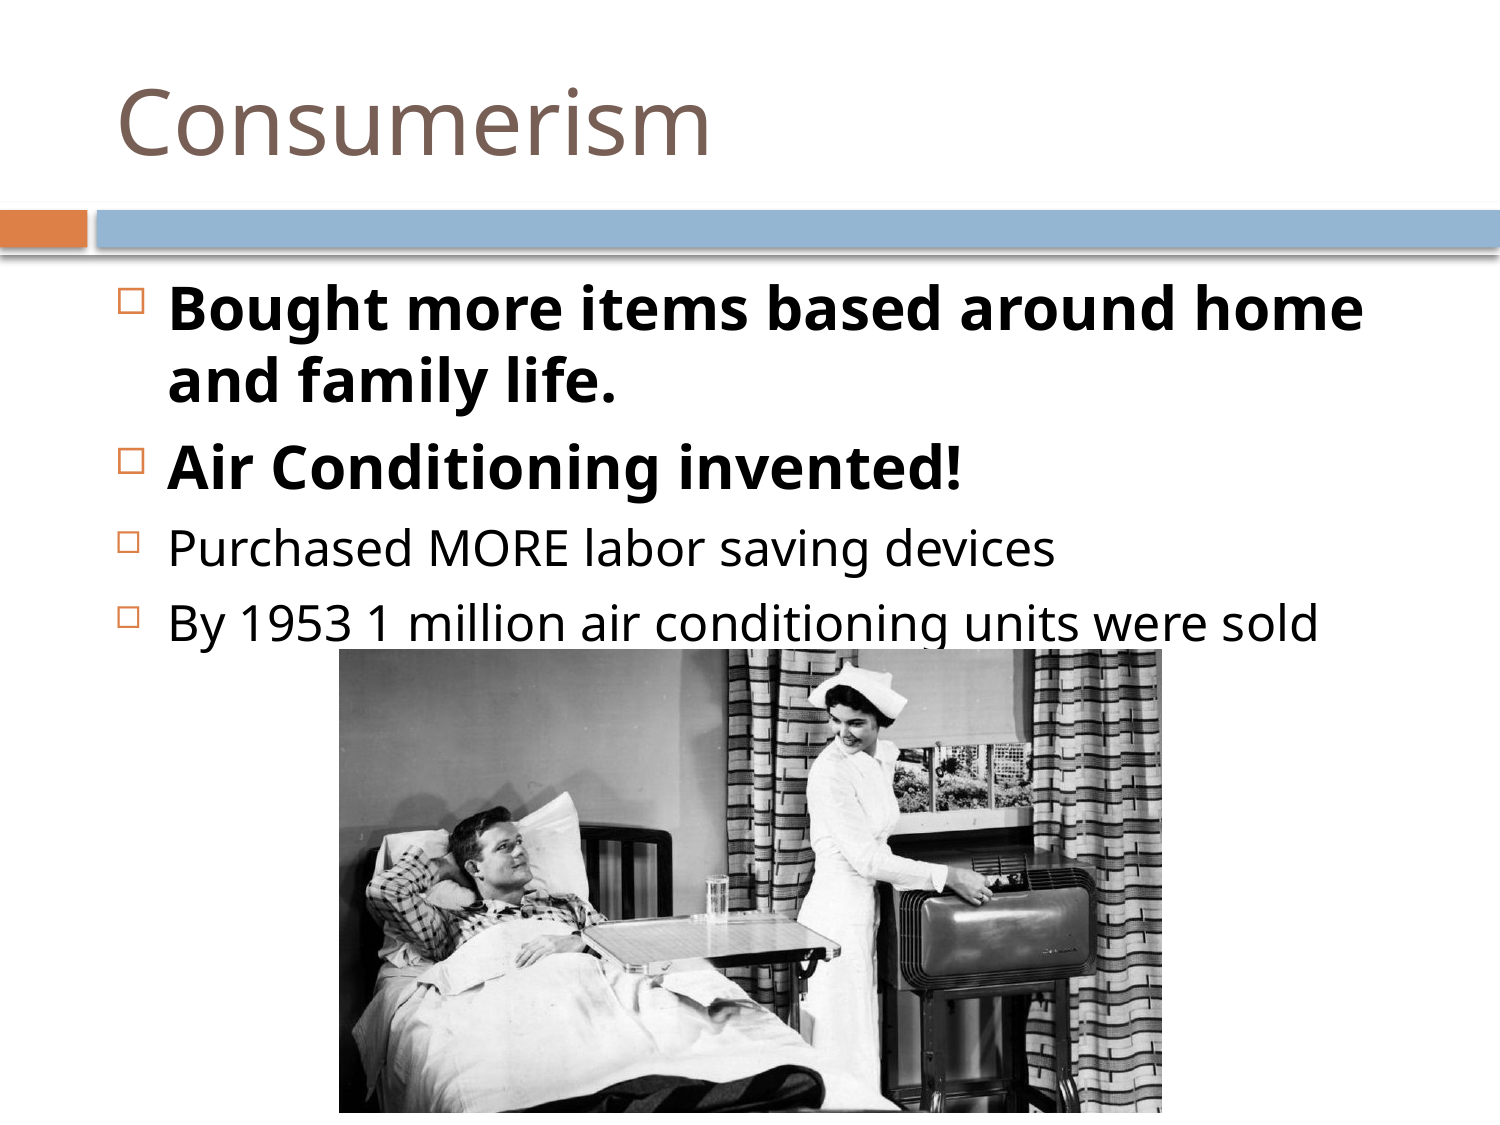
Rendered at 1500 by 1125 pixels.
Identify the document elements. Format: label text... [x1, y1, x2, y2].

title Consumerism [100, 37, 1438, 200]
picture [339, 649, 1163, 1113]
list Bought more items based around home and family life. Air Conditioning invented! Purchased MORE labor saving devices By 1953 1 million air conditioning units were sold [100, 262, 1438, 1000]
